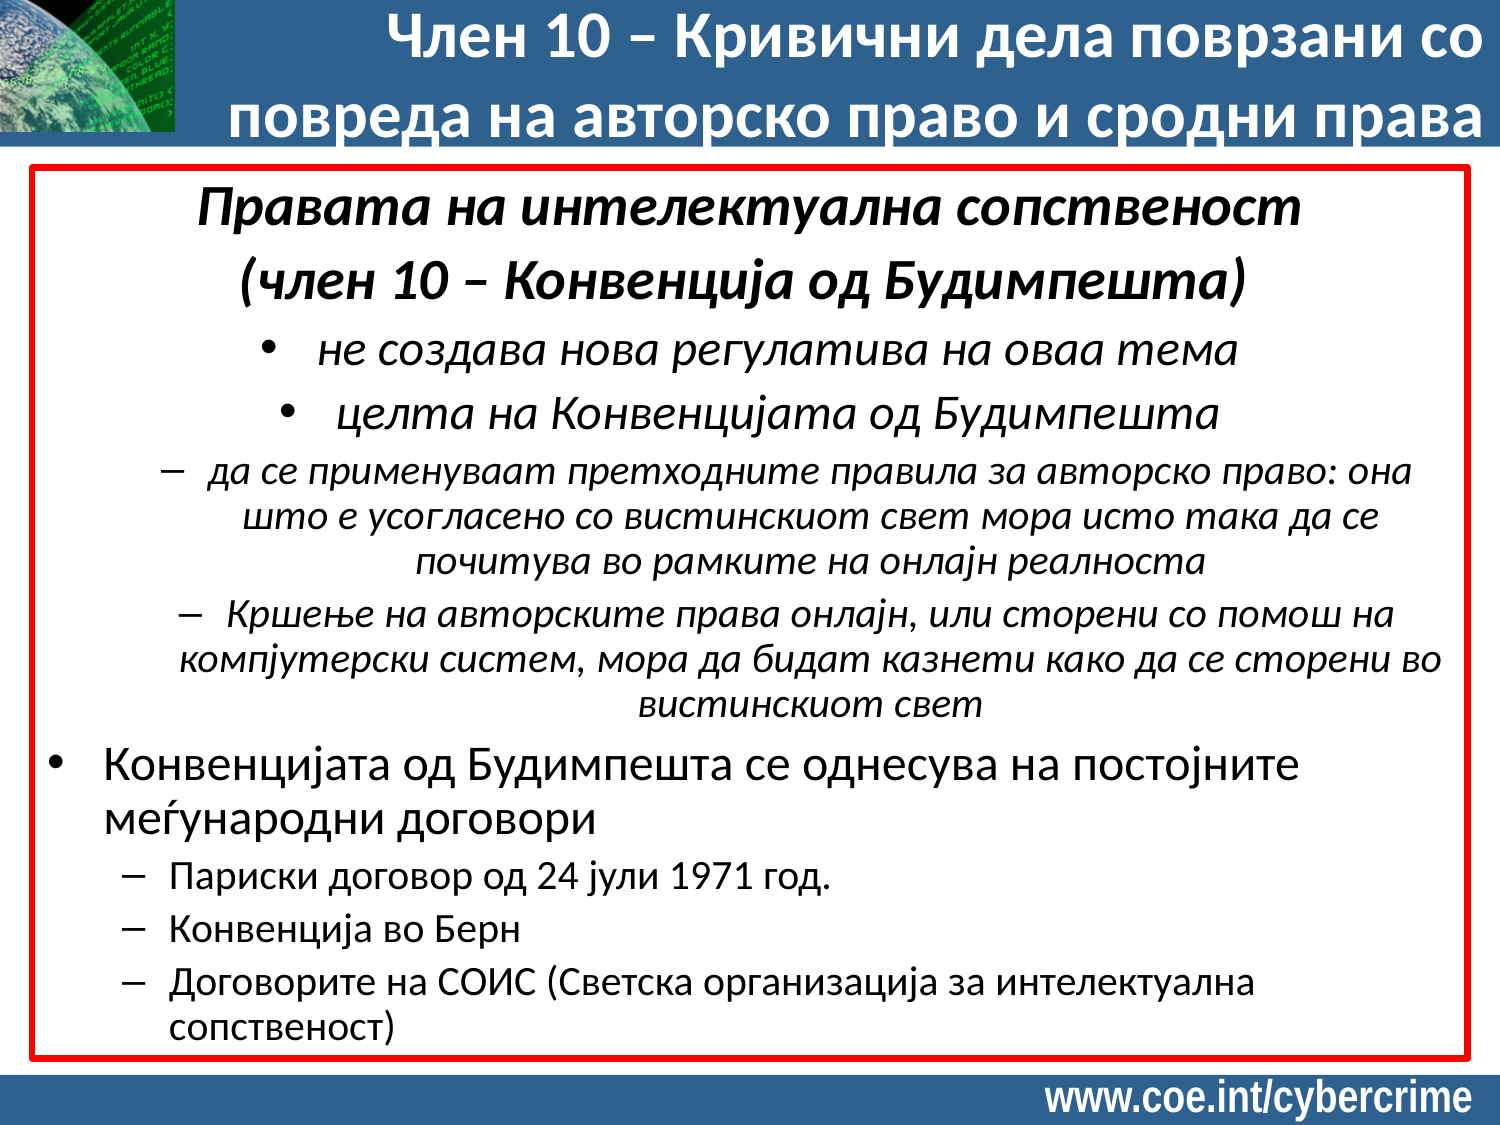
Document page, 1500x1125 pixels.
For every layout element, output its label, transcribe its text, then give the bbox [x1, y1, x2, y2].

picture [0, 0, 175, 132]
text_box Правата на интелектуална сопственост (член 10 – Конвенција од Будимпешта) не создава нова регулатива на оваа тема целта на Конвенцијата од Будимпешта да се применуваат претходните правила за авторско право: она што е усогласено со вистинскиот свет мора исто така да се почитува во рамките на онлајн реалноста Кршење на авторските права онлајн, или сторени со помош на компјутерски систем, мора да бидат казнети како да се сторени во вистинскиот свет Конвенцијата од Будимпешта се однесува на постојните меѓународни договори Париски договор од 24 јули 1971 год. Конвенција во Берн Договорите на СОИС (Светска организација за интелектуална сопственост) [32, 167, 1468, 1059]
text_box [0, 1073, 1030, 1125]
text_box www.coe.int/cybercrime [1030, 1059, 1500, 1125]
text_box Член 10 – Кривични дела поврзани со повреда на авторско право и сродни права [0, 0, 1500, 149]
